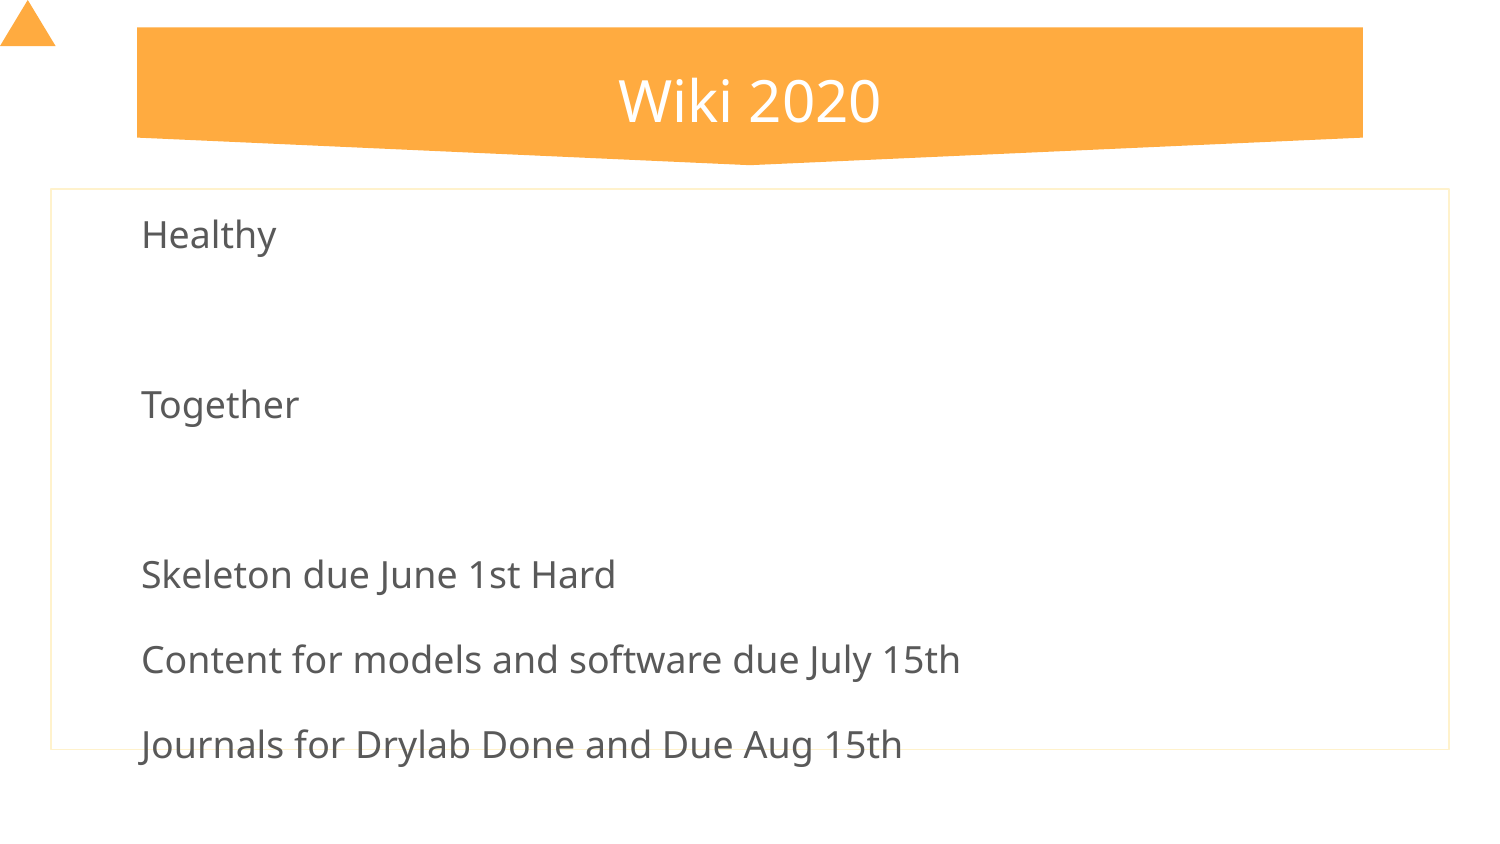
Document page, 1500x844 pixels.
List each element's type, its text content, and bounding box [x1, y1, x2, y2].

list Healthy Together Skeleton due June 1st Hard Content for models and software due July 15th Journals for Drylab Done and Due Aug 15th [51, 189, 1449, 750]
text_box [0, 0, 56, 47]
text_box [137, 27, 1363, 49]
title Wiki 2020 [51, 49, 1449, 144]
text_box [279, 144, 1221, 166]
